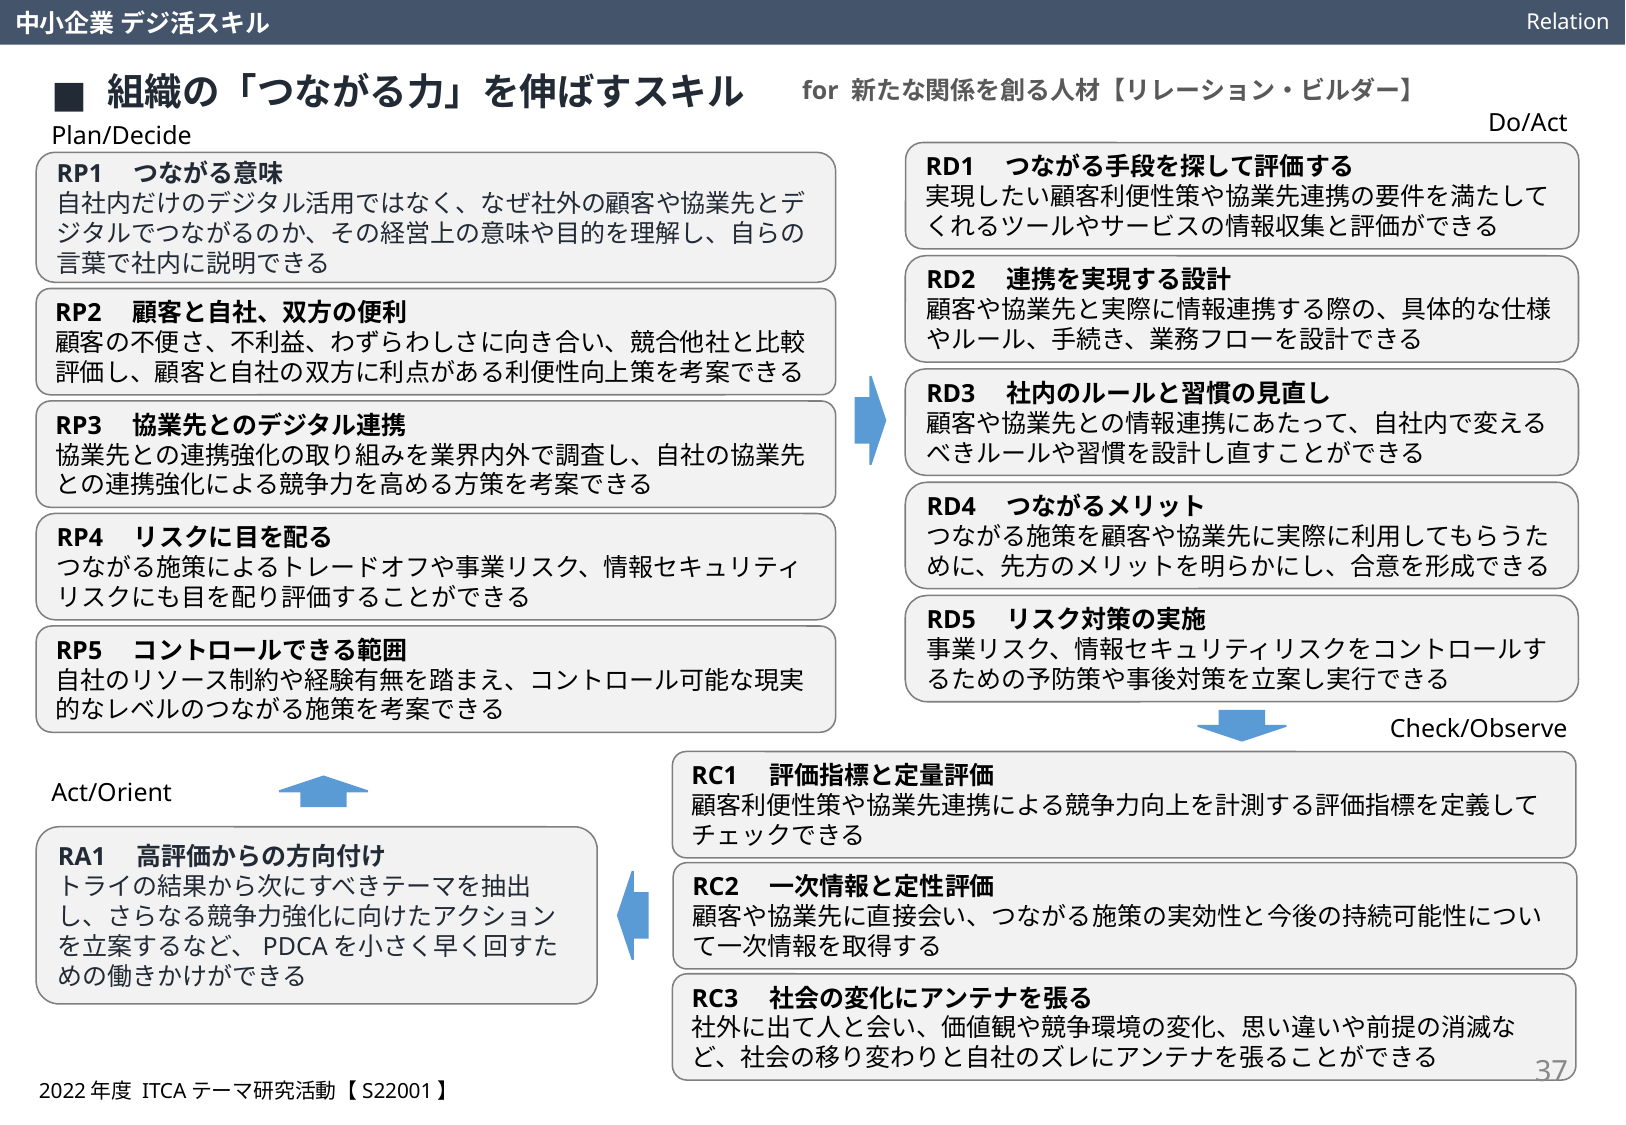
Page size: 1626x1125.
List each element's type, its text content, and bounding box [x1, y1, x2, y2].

text_box Do/Act [1454, 99, 1583, 145]
text_box [1197, 711, 1287, 741]
text_box RP5 コントロールできる範囲 自社のリソース制約や経験有無を踏まえ、コントロール可能な現実的なレベルのつながる施策を考案できる [36, 625, 836, 733]
text_box RA1 高評価からの方向付け トライの結果から次にすべきテーマを抽出し、さらなる競争力強化に向けたアクションを立案するなど、PDCAを小さく早く回すための働きかけができる [36, 826, 598, 1004]
text_box Plan/Decide [36, 111, 223, 157]
text_box RC1 評価指標と定量評価 顧客利便性策や協業先連携による競争力向上を計測する評価指標を定義してチェックできる [672, 751, 1576, 858]
text_box [855, 376, 886, 465]
slide_number 37 [1217, 1042, 1584, 1103]
text_box [279, 776, 368, 807]
text_box for 新たな関係を創る人材【リレーション・ビルダー】 [787, 67, 1461, 113]
text_box 組織の「つながる力」を伸ばすスキル [36, 60, 1185, 121]
text_box RD3 社内のルールと習慣の見直し 顧客や協業先との情報連携にあたって、自社内で変えるべきルールや習慣を設計し直すことができる [905, 368, 1579, 476]
text_box RP2 顧客と自社、双方の便利 顧客の不便さ、不利益、わずらわしさに向き合い、競合他社と比較評価し、顧客と自社の双方に利点がある利便性向上策を考案できる [36, 288, 836, 395]
text_box RP1 つながる意味 自社内だけのデジタル活用ではなく、なぜ社外の顧客や協業先とデジタルでつながるのか、その経営上の意味や目的を理解し、自らの言葉で社内に説明できる [36, 152, 836, 283]
text_box RD2 連携を実現する設計 顧客や協業先と実際に情報連携する際の、具体的な仕様やルール、手続き、業務フローを設計できる [905, 255, 1579, 363]
text_box Check/Observe [1364, 705, 1583, 751]
text_box Relation [1438, 0, 1625, 42]
text_box [617, 871, 648, 960]
text_box RP3 協業先とのデジタル連携 協業先との連携強化の取り組みを業界内外で調査し、自社の協業先との連携強化による競争力を高める方策を考案できる [36, 400, 836, 508]
text_box 中小企業 デジ活スキル [0, 0, 1625, 45]
text_box RP4 リスクに目を配る つながる施策によるトレードオフや事業リスク、情報セキュリティリスクにも目を配り評価することができる [36, 513, 836, 620]
text_box RD4 つながるメリット つながる施策を顧客や協業先に実際に利用してもらうために、先方のメリットを明らかにし、合意を形成できる [905, 482, 1579, 589]
text_box RC3 社会の変化にアンテナを張る 社外に出て人と会い、価値観や競争環境の変化、思い違いや前提の消滅など、社会の移り変わりと自社のズレにアンテナを張ることができる [672, 973, 1576, 1081]
text_box RC2 一次情報と定性評価 顧客や協業先に直接会い、つながる施策の実効性と今後の持続可能性について一次情報を取得する [673, 862, 1577, 969]
text_box Act/Orient [36, 768, 223, 814]
text_box RD5 リスク対策の実施 事業リスク、情報セキュリティリスクをコントロールするための予防策や事後対策を立案し実行できる [905, 595, 1579, 702]
text_box RD1 つながる手段を探して評価する 実現したい顧客利便性策や協業先連携の要件を満たしてくれるツールやサービスの情報収集と評価ができる [905, 142, 1579, 249]
